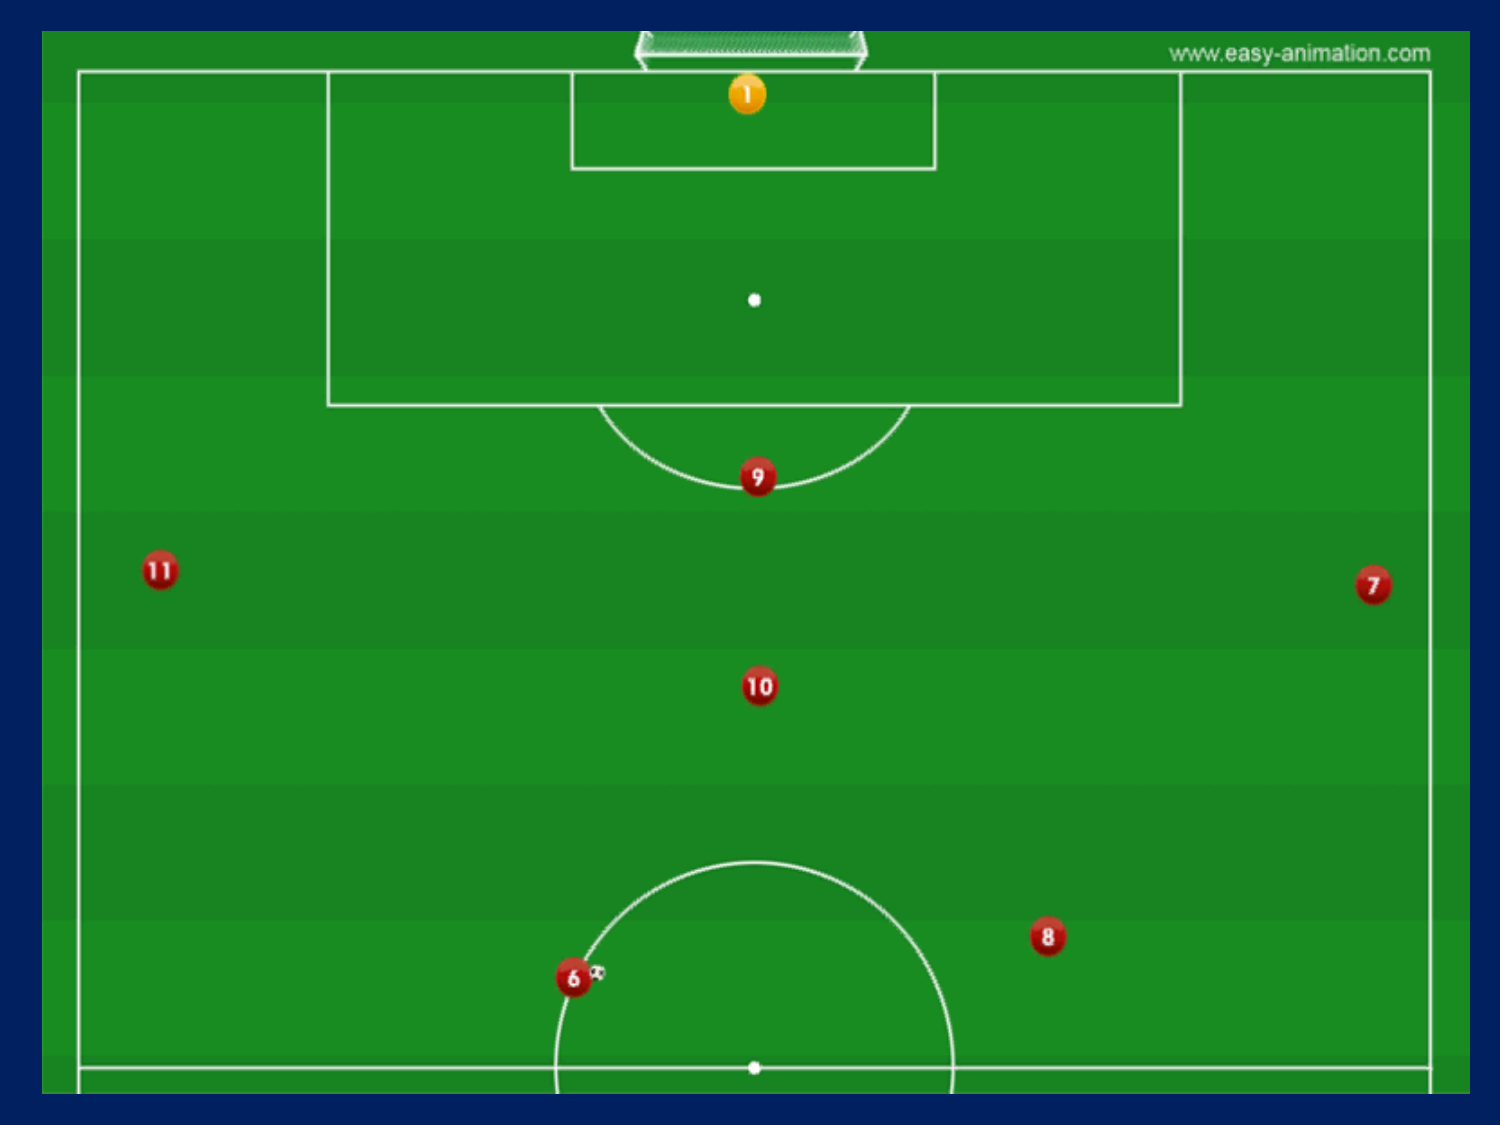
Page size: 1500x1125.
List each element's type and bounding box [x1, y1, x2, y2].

list [41, 30, 1471, 1095]
